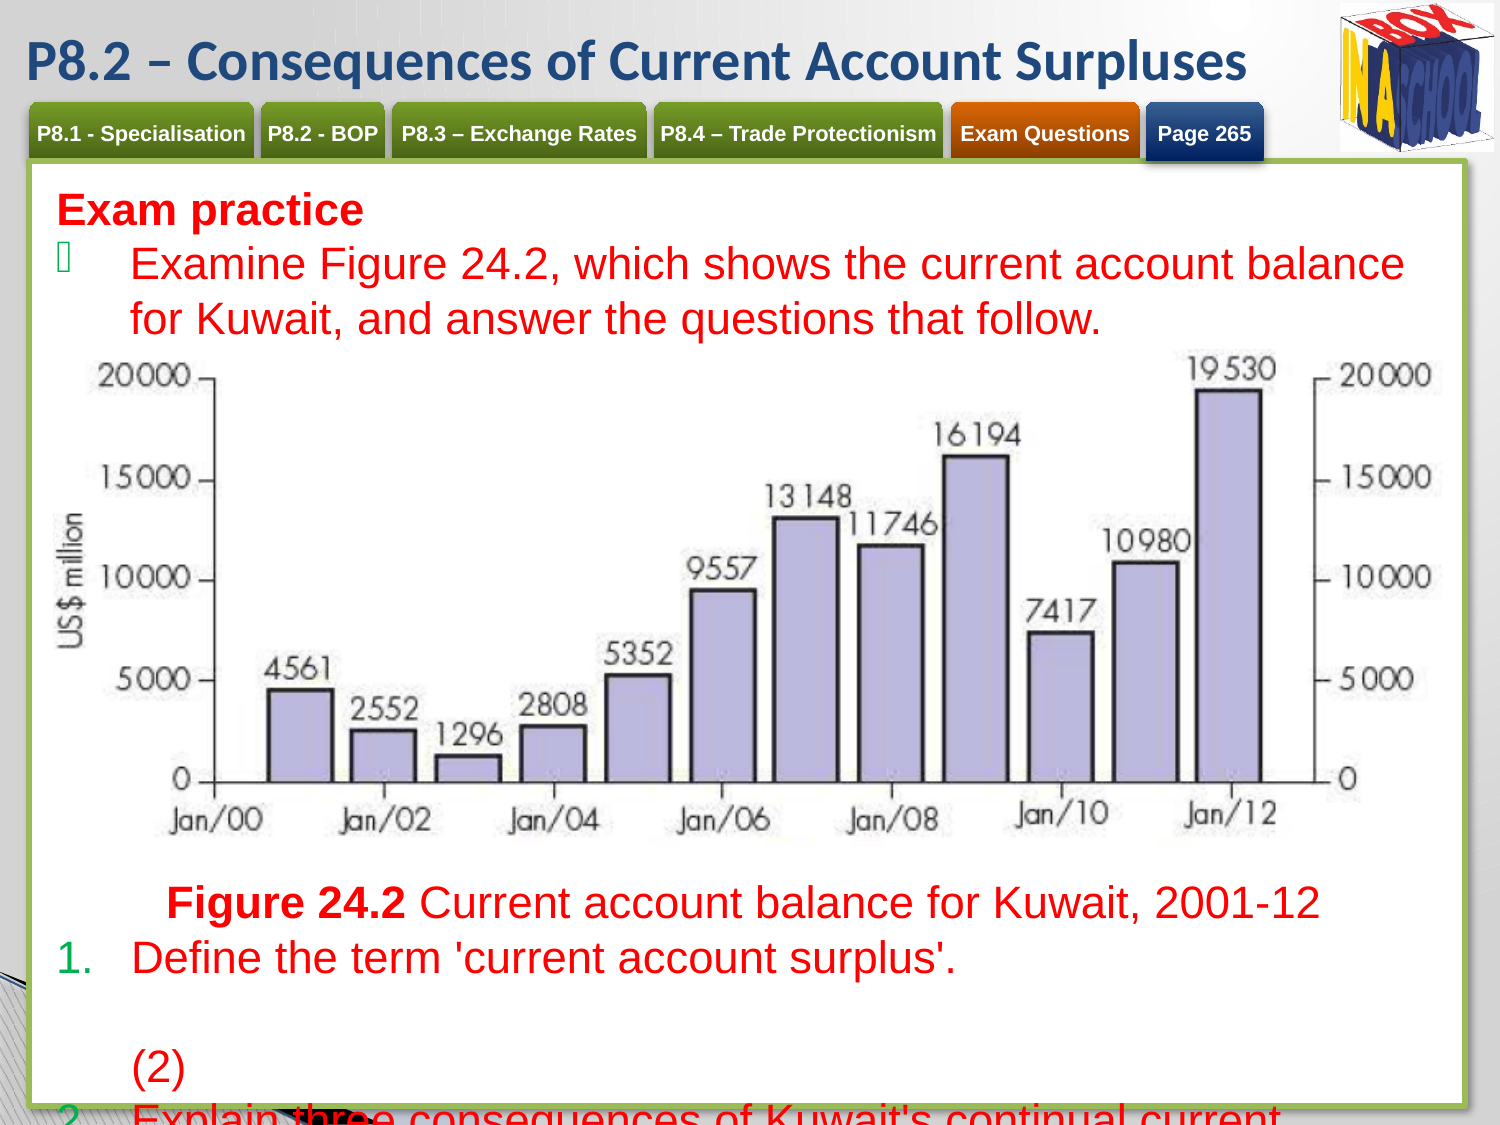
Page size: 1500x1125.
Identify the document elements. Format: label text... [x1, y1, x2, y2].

text_box Exam practice Examine Figure 24.2, which shows the current account balance for Kuwait, and answer the questions that follow. Figure 24.2 Current account balance for Kuwait, 2001-12 Define the term 'current account surplus'. (2) Explain three consequences of Kuwait's continual current account surplus during the 21st century. (6) [41, 172, 1447, 1125]
title P8.2 – Consequences of Current Account Surpluses [11, 11, 1465, 102]
text_box Page 265 [1145, 102, 1264, 161]
picture [1340, 3, 1495, 152]
picture [52, 349, 1443, 847]
